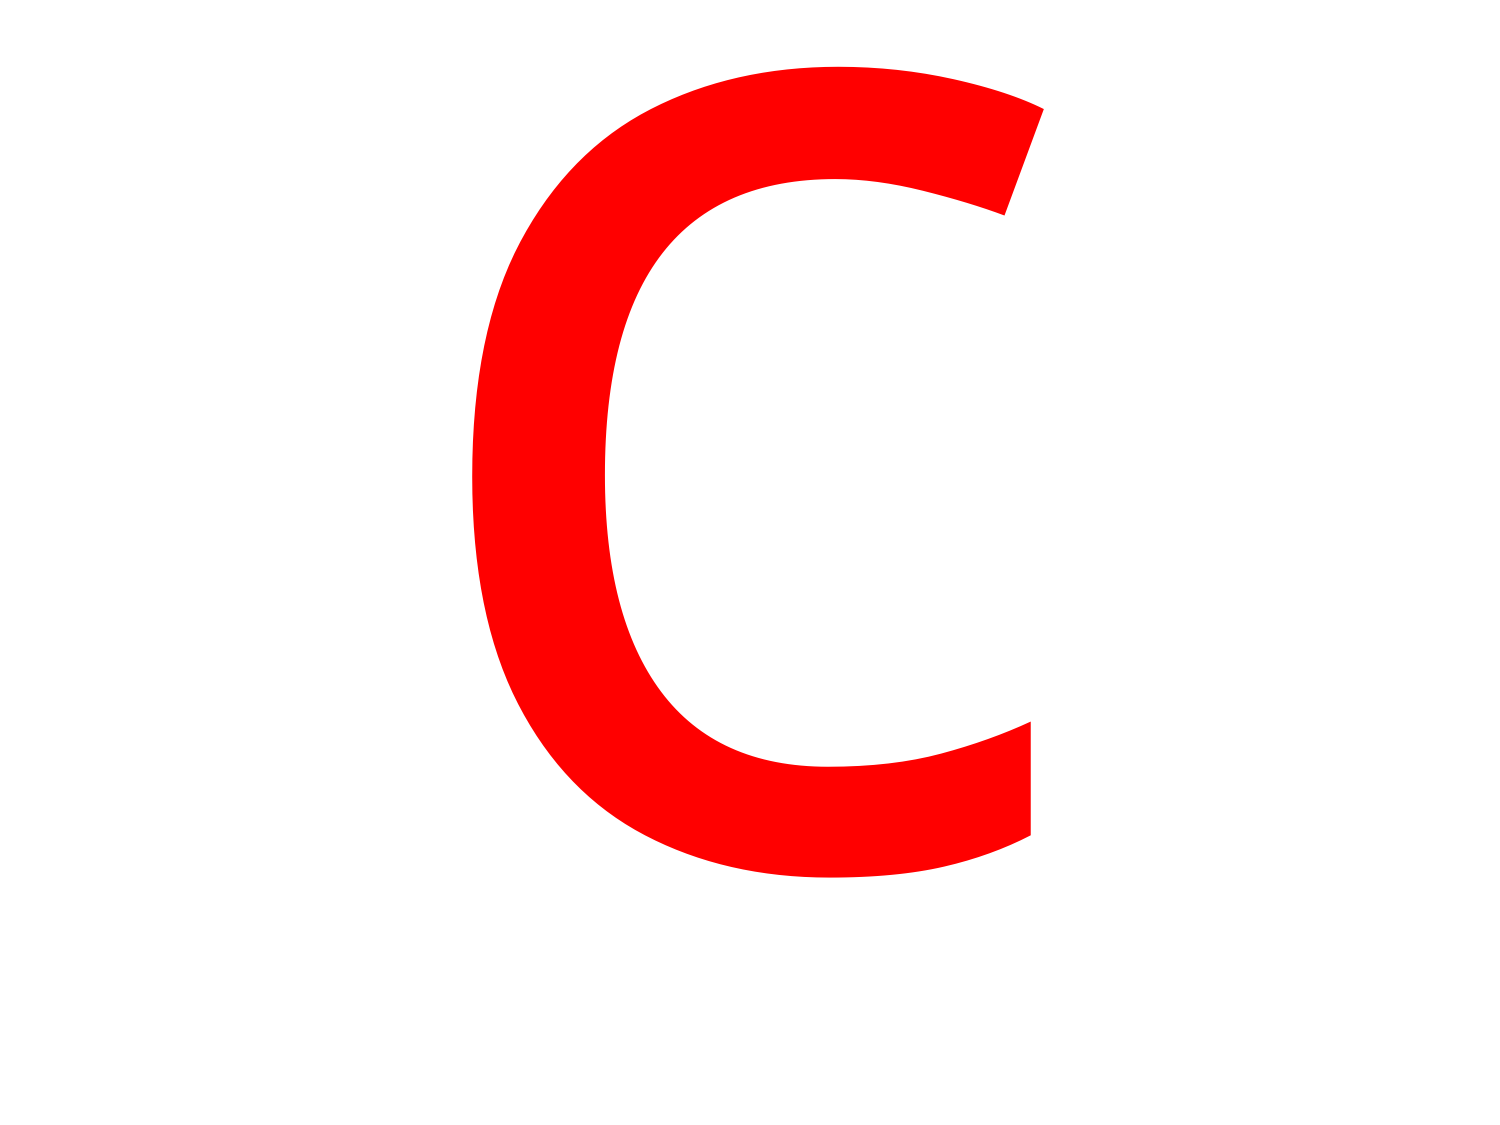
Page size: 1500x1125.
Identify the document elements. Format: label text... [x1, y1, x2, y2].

text_box c [377, 0, 968, 1125]
